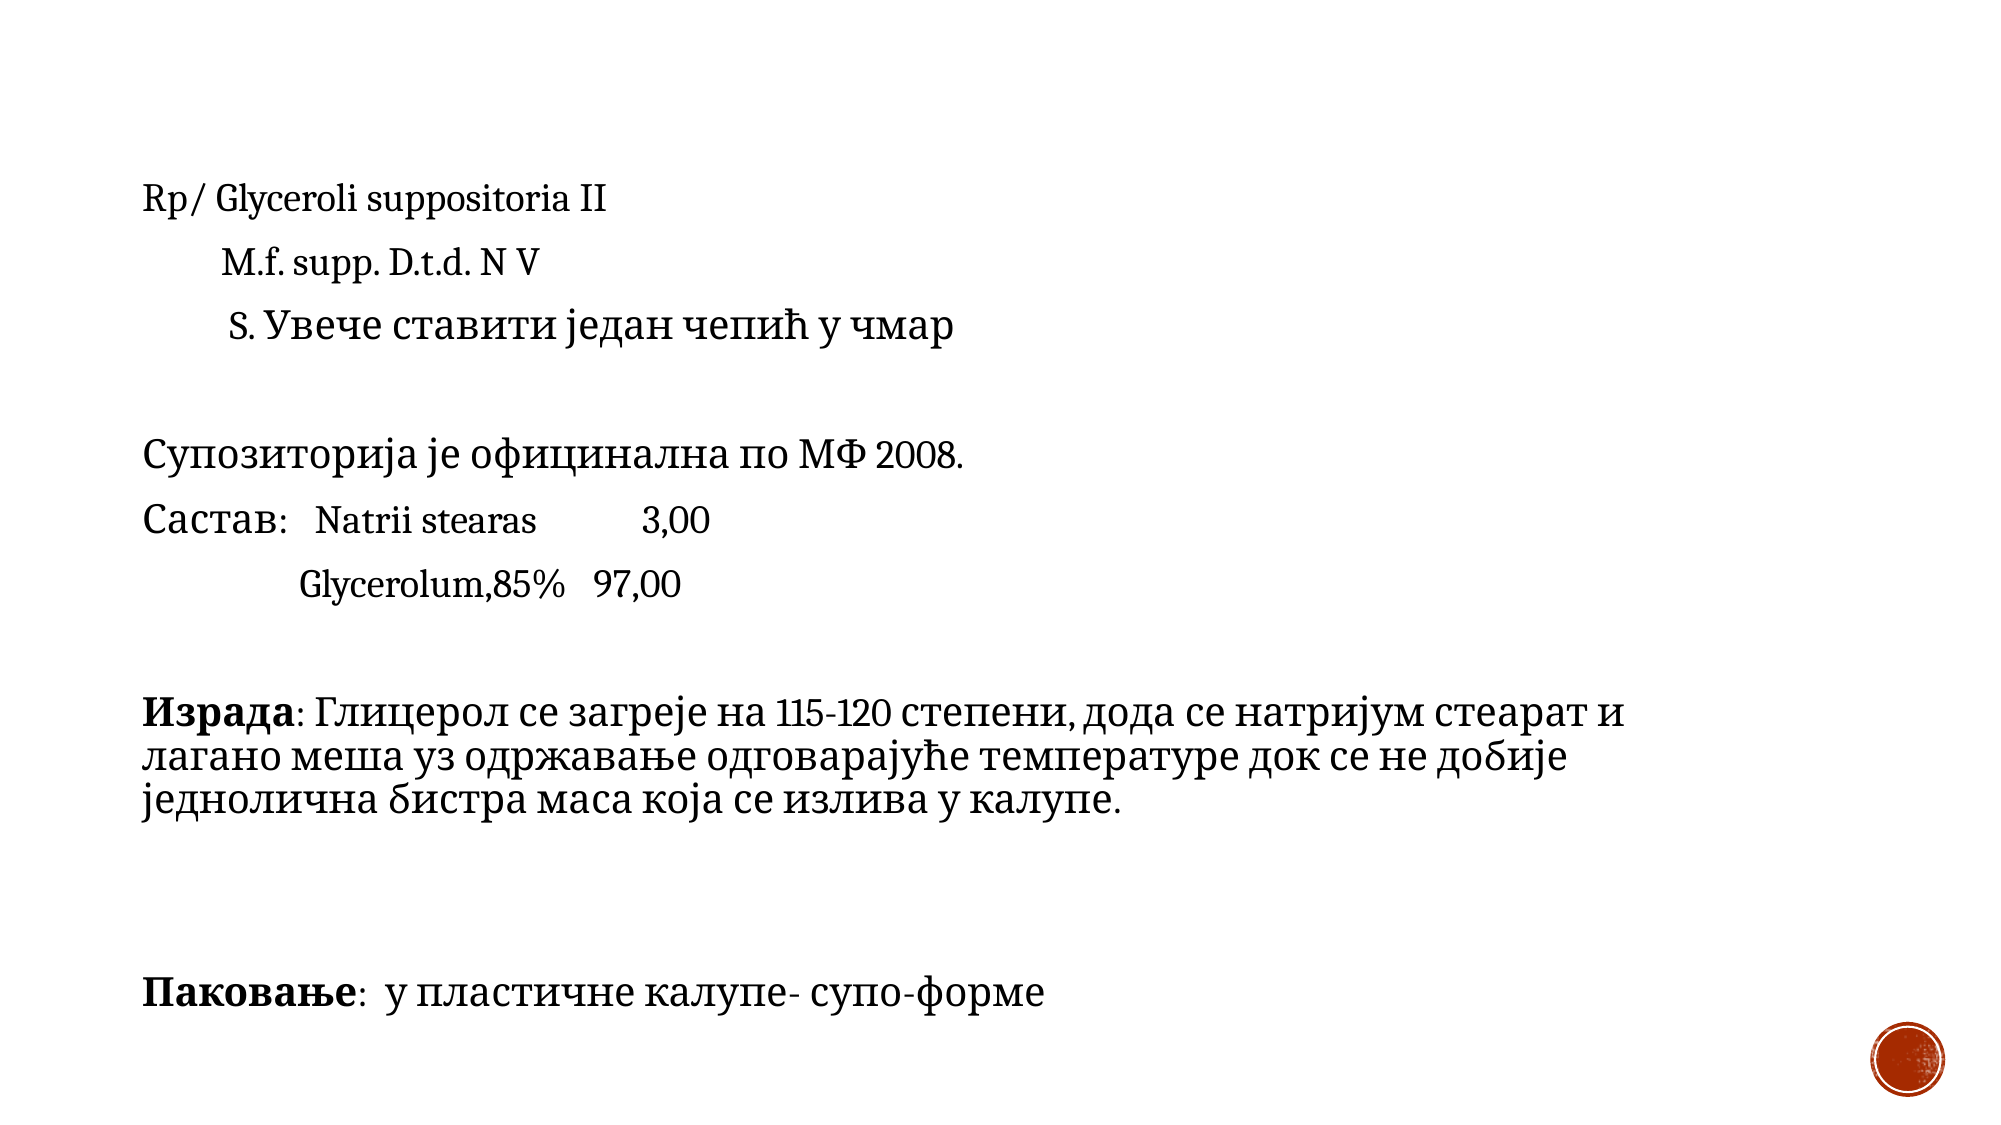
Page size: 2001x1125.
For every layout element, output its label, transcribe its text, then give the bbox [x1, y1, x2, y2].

list Rp/ Glyceroli suppositoria II M.f. supp. D.t.d. N V S. Увече ставити један чепић у чмар Супозиторија је официнална по МФ 2008. Састав: Natrii stearas 3,00 Glycerolum,85% 97,00 Израда: Глицерол се загреје на 115-120 степени, дода се натријум стеарат и лагано меша уз одржавање одговарајуће температуре док се не добије једнолична бистра маса која се излива у калупе. Паковање: у пластичне калупе- супо-форме [127, 99, 1702, 1029]
